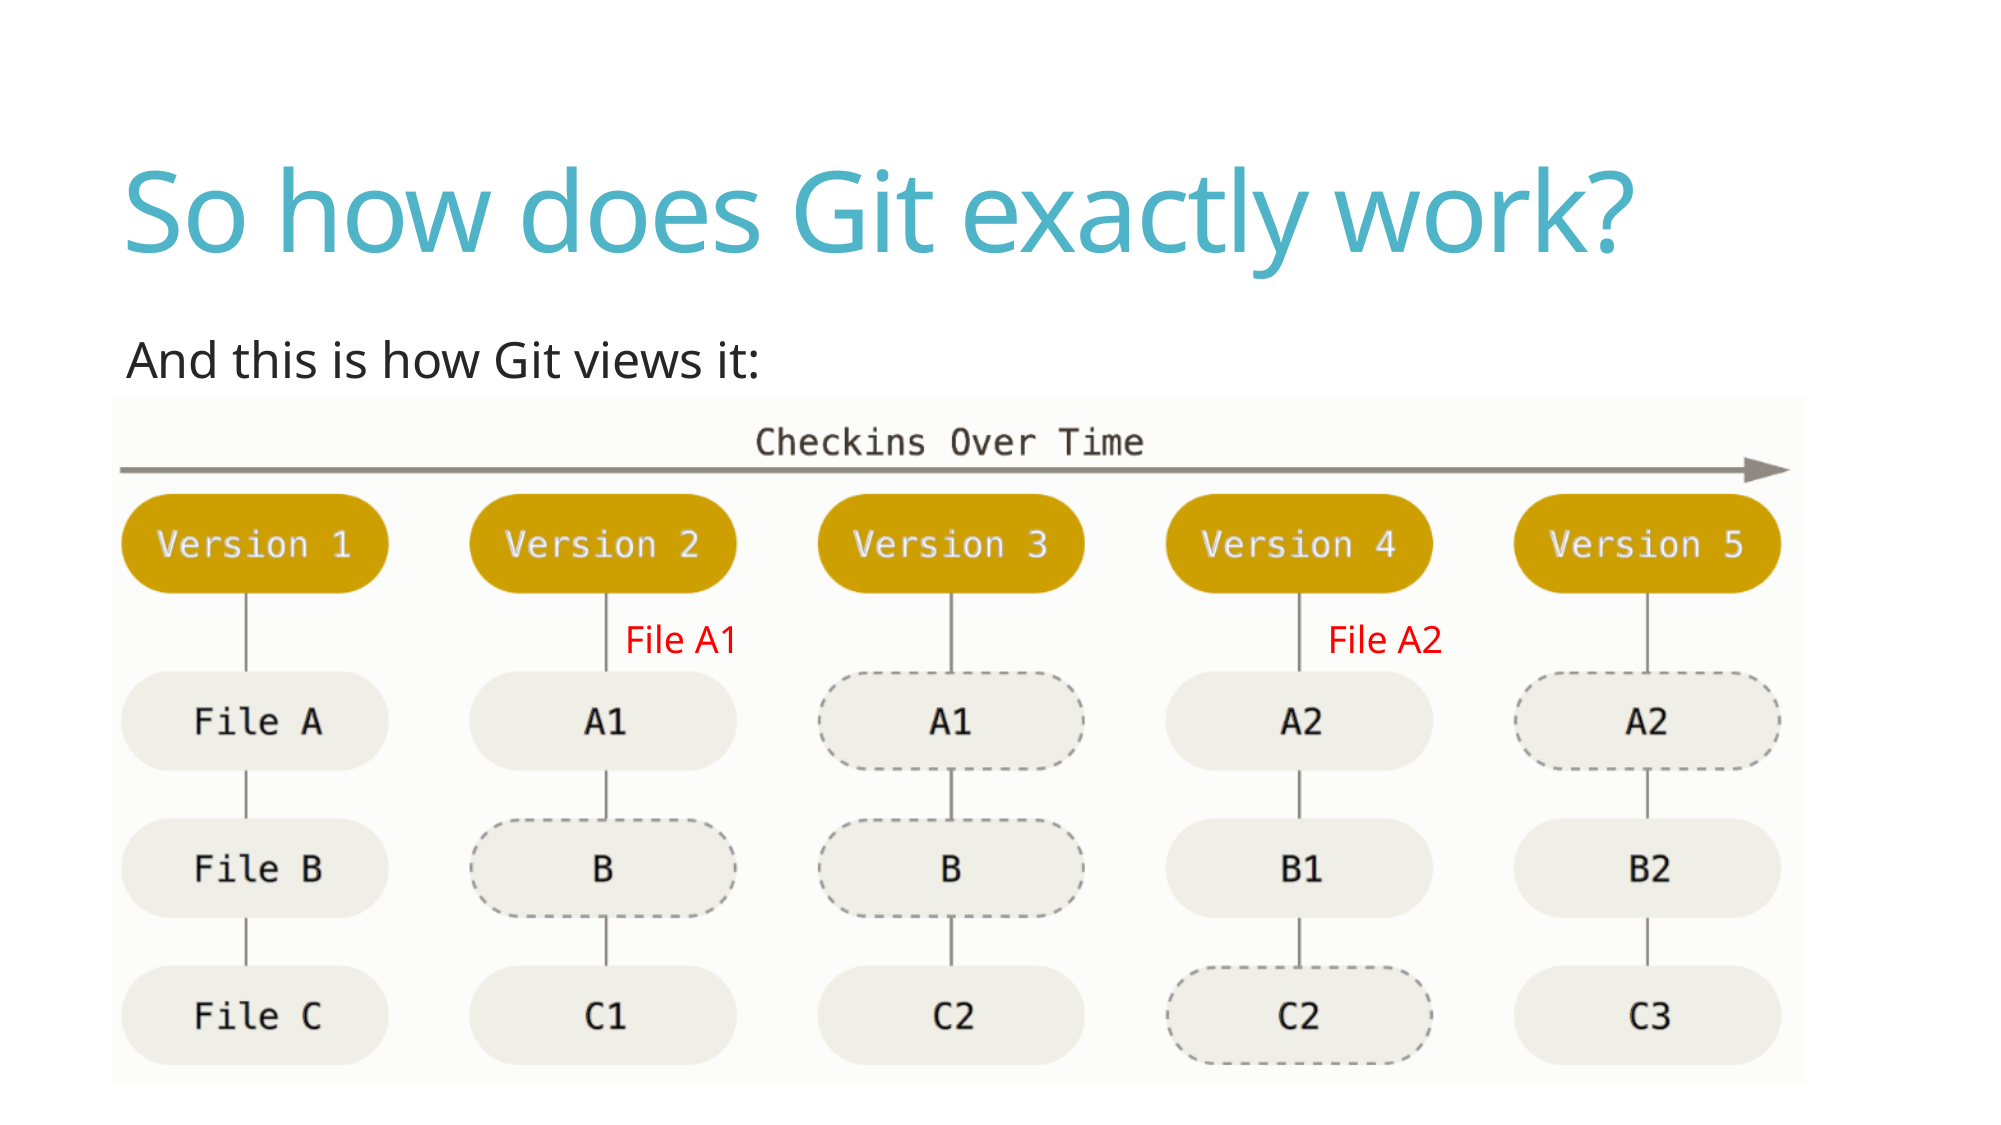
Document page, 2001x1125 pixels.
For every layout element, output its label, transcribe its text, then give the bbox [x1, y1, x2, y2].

picture [110, 397, 1806, 1083]
list And this is how Git views it: [111, 329, 1876, 948]
title So how does Git exactly work? [107, 81, 1875, 354]
